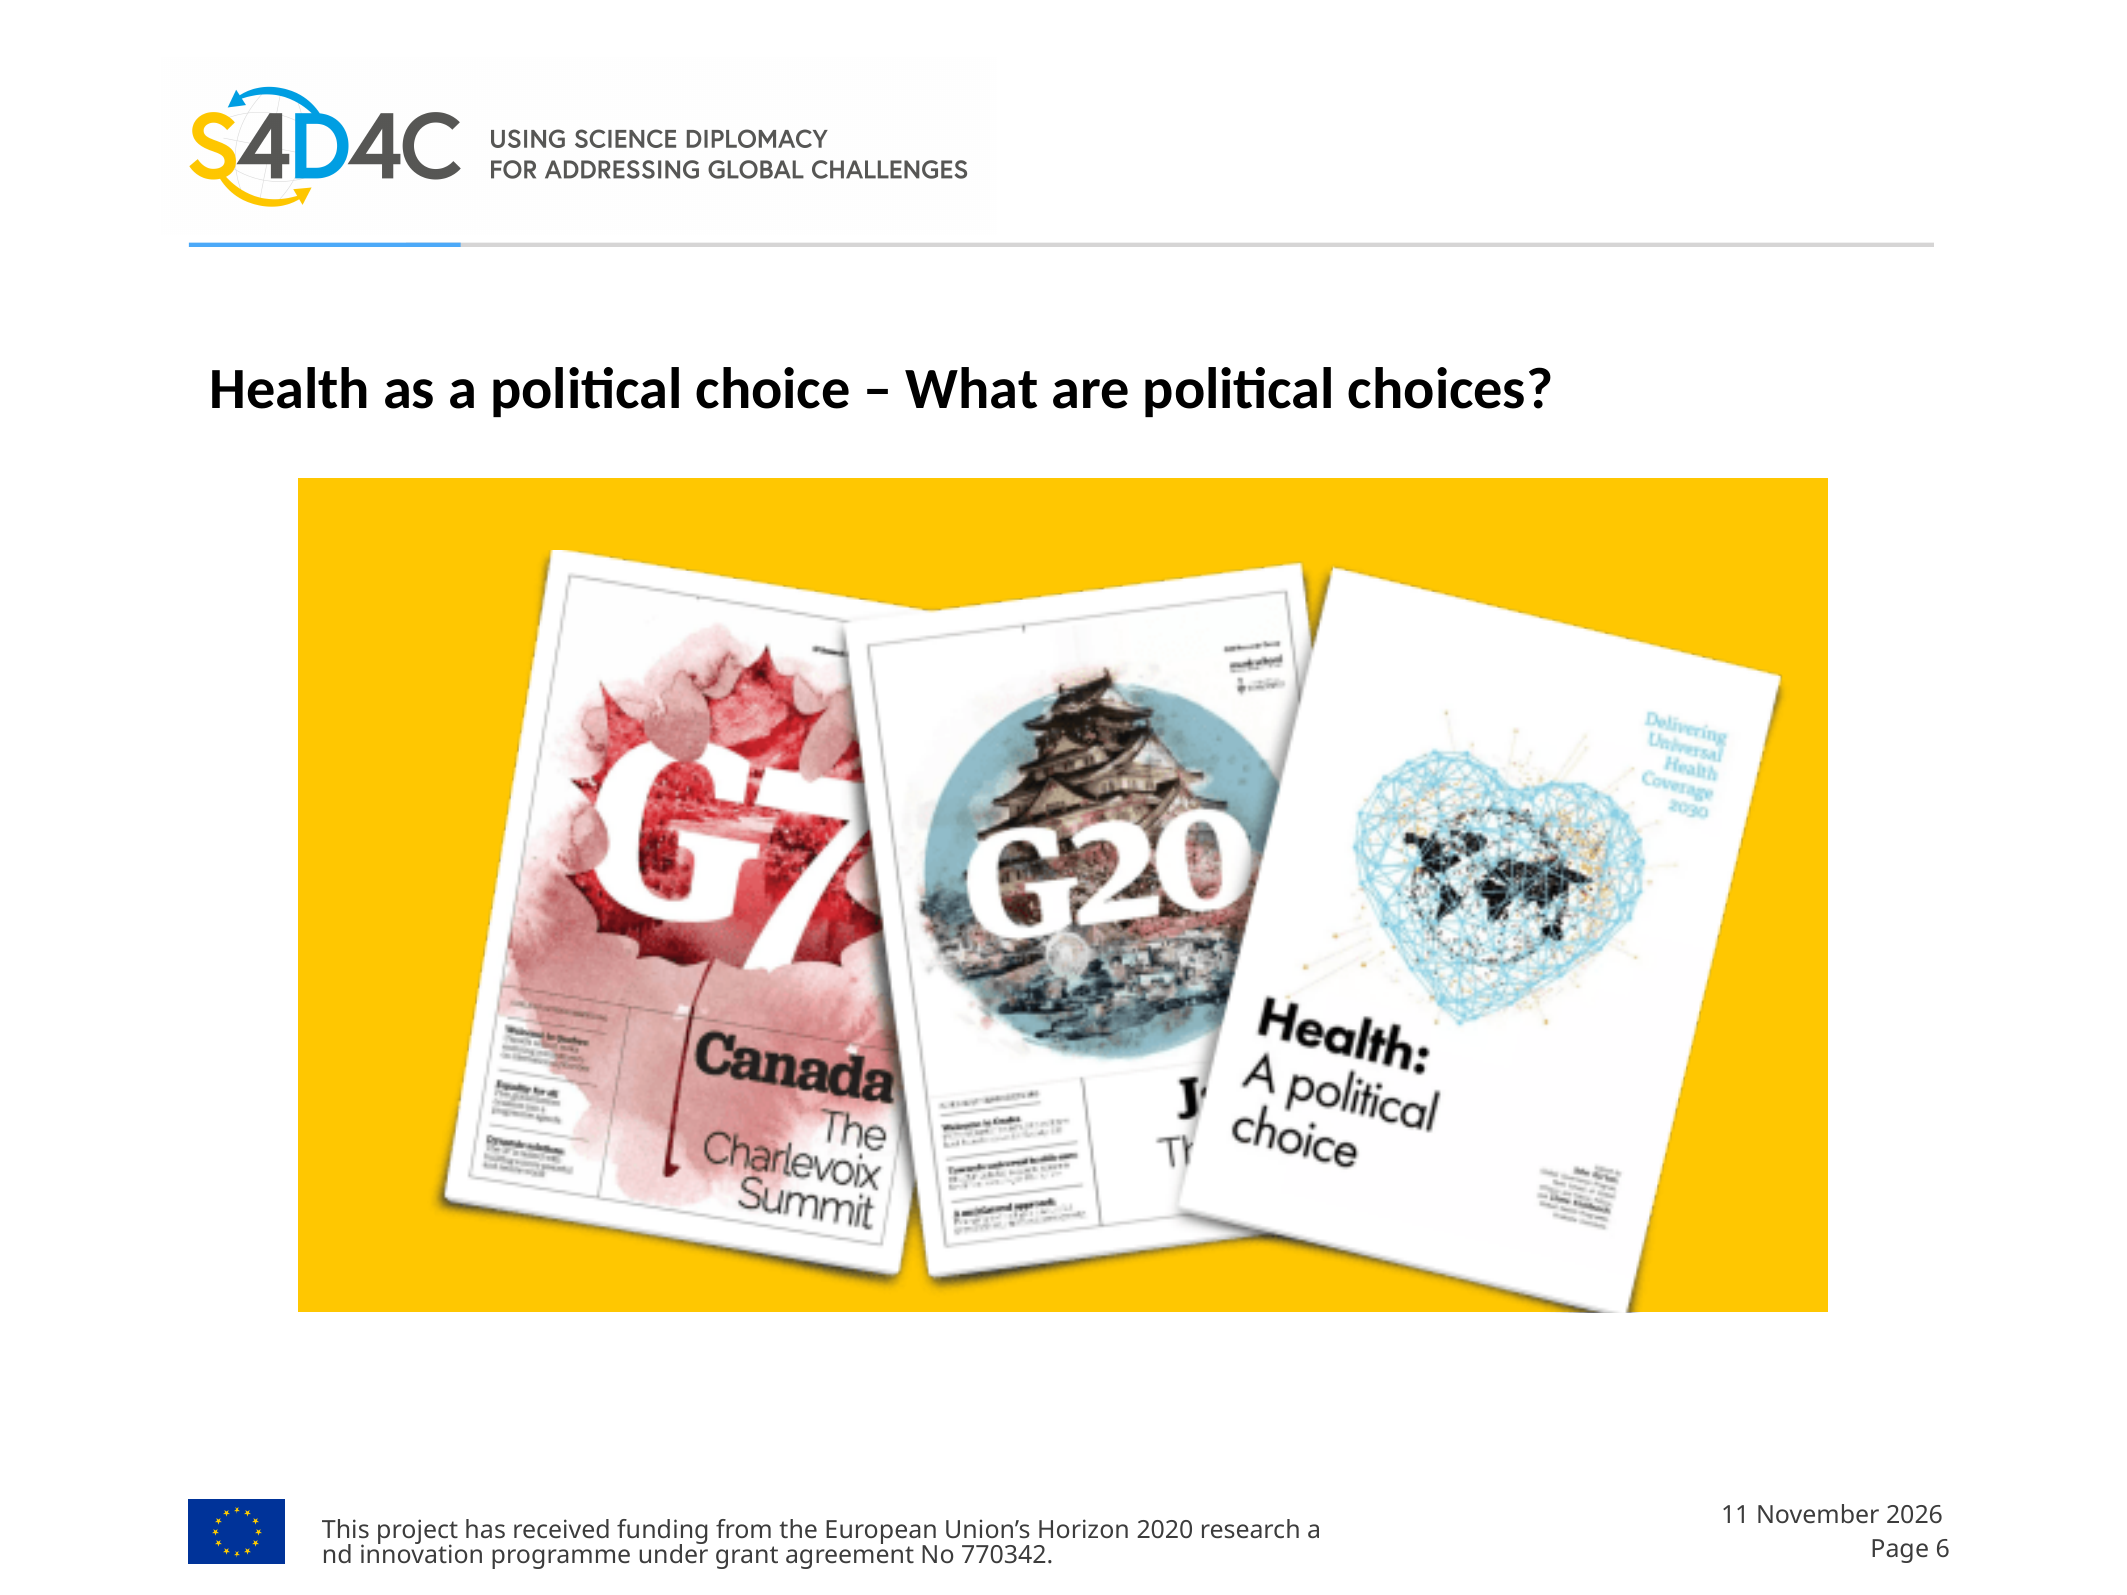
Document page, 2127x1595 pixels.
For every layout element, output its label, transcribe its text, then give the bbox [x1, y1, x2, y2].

picture [161, 57, 997, 235]
picture [297, 478, 1829, 1313]
text_box Health as a political choice – What are political choices? [194, 342, 1855, 428]
footer This project has received funding from the European Union’s Horizon 2020 research and innovation programme under grant agreement No 770342. [300, 1491, 1348, 1571]
picture [188, 1499, 285, 1564]
